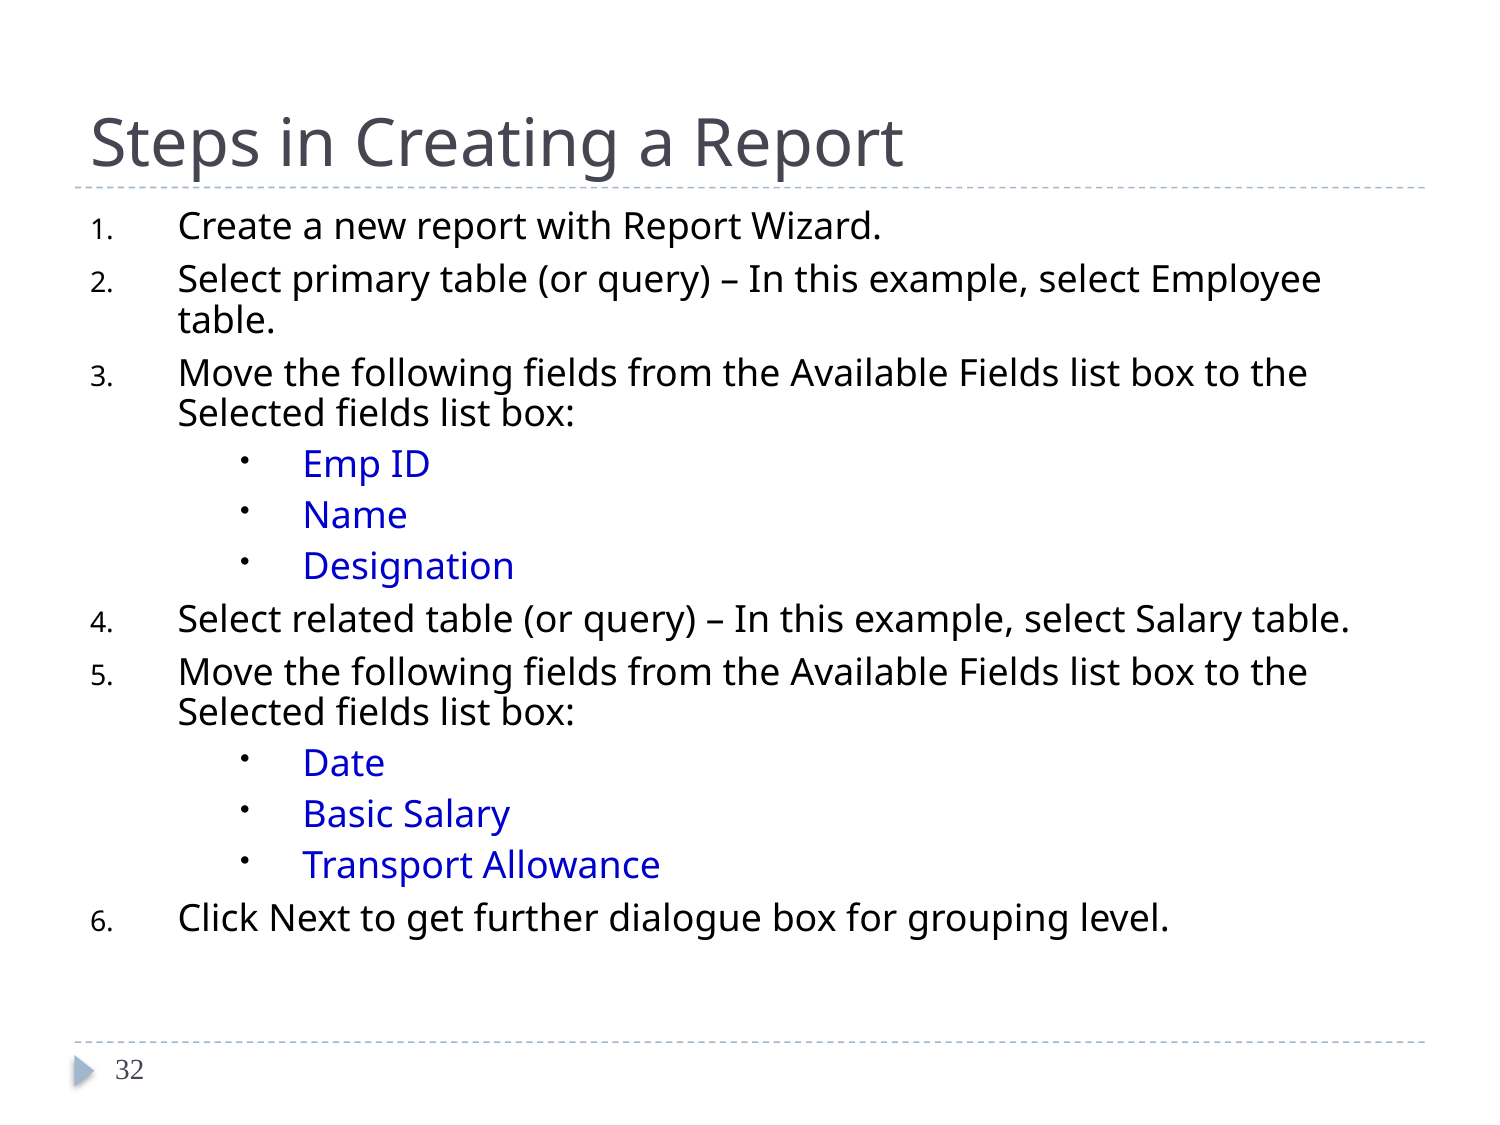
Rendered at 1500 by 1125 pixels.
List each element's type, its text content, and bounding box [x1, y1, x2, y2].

list Create a new report with Report Wizard. Select primary table (or query) – In this example, select Employee table. Move the following fields from the Available Fields list box to the Selected fields list box: Emp ID Name Designation Select related table (or query) – In this example, select Salary table. Move the following fields from the Available Fields list box to the Selected fields list box: Date Basic Salary Transport Allowance Click Next to get further dialogue box for grouping level. [74, 199, 1426, 1011]
title Steps in Creating a Report [74, 24, 1426, 188]
slide_number 32 [100, 1042, 426, 1103]
